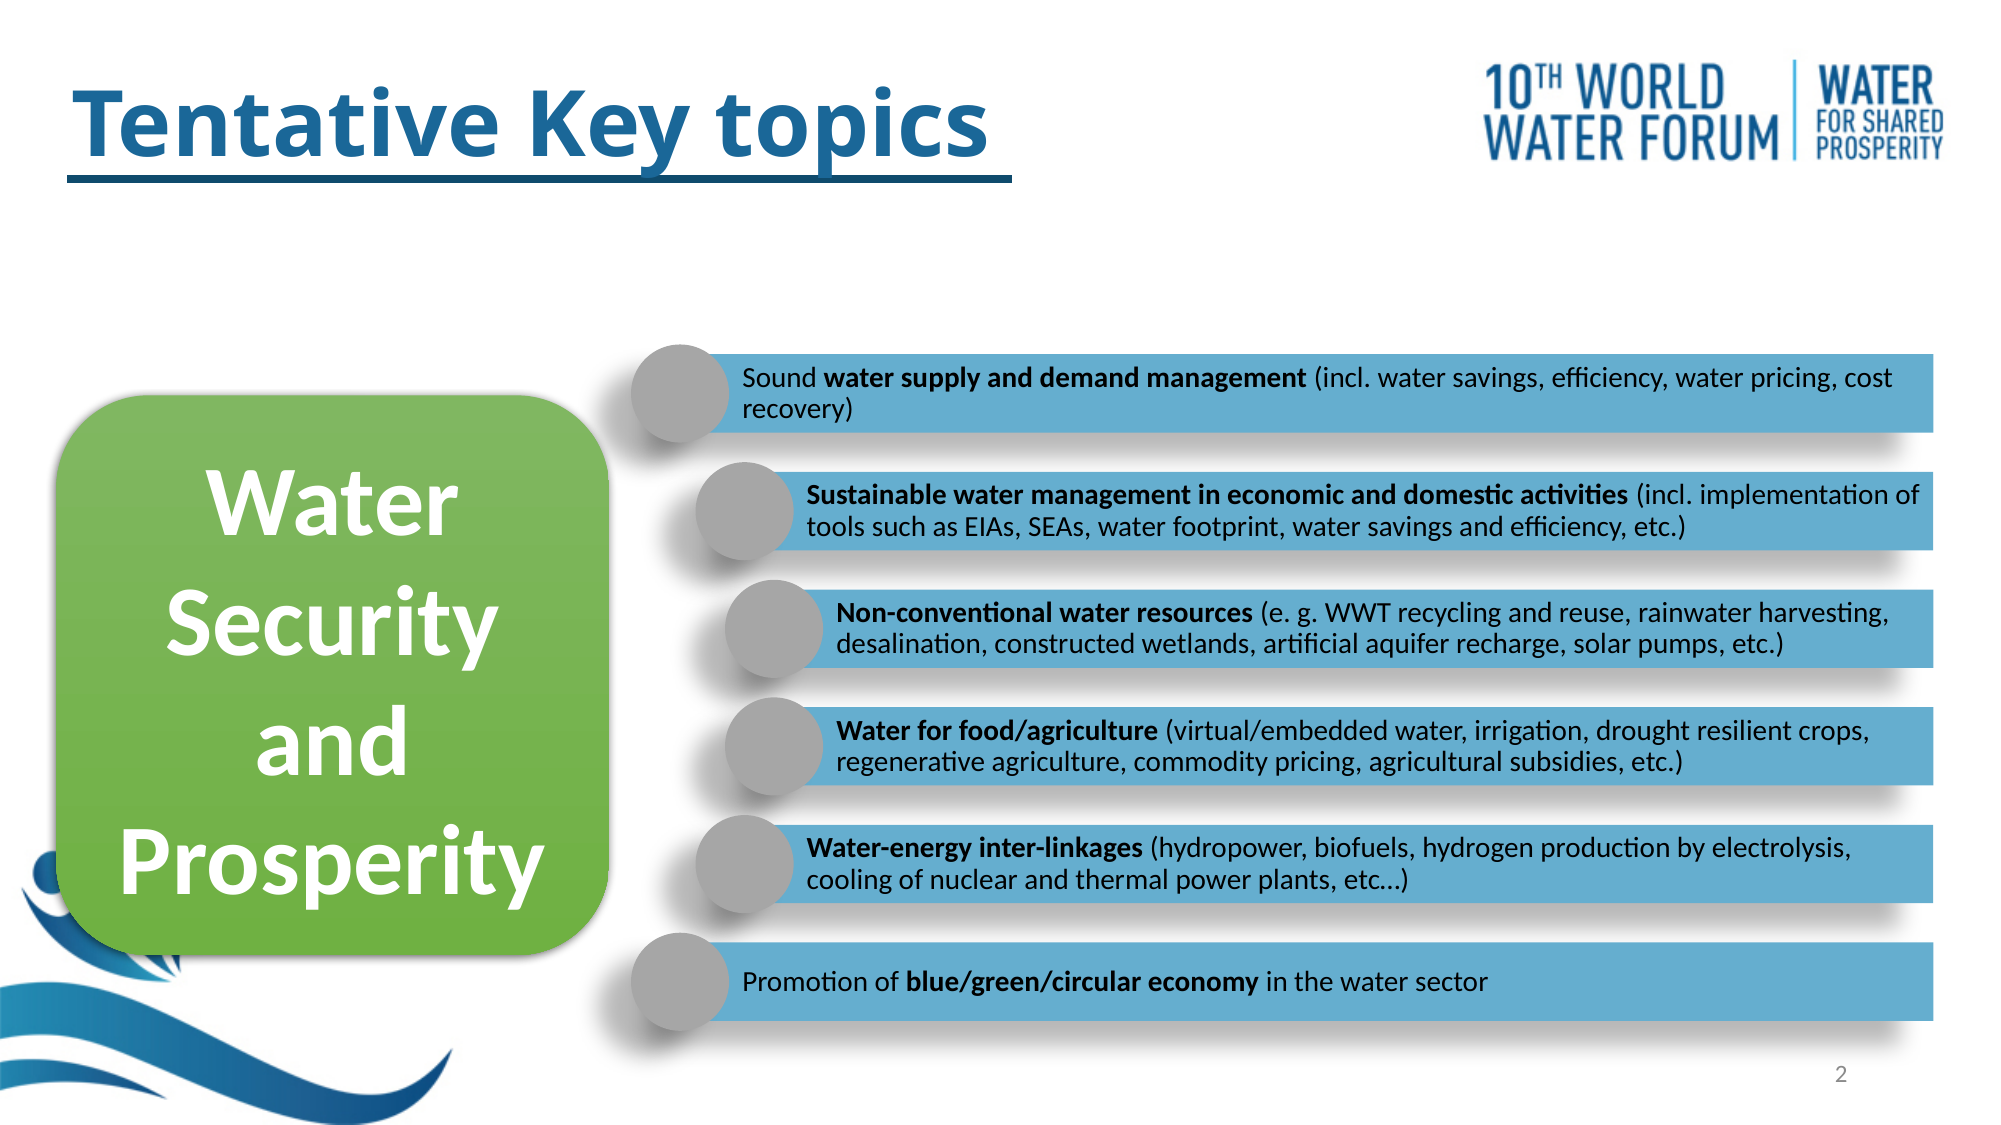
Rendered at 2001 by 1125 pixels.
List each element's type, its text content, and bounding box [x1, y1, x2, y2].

slide_number 2 [1412, 1061, 1863, 1103]
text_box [620, 314, 1944, 1061]
picture [0, 0, 2001, 1125]
text_box Water Security and Prosperity [56, 395, 610, 956]
text_box Tentative Key topics [56, 17, 1782, 236]
